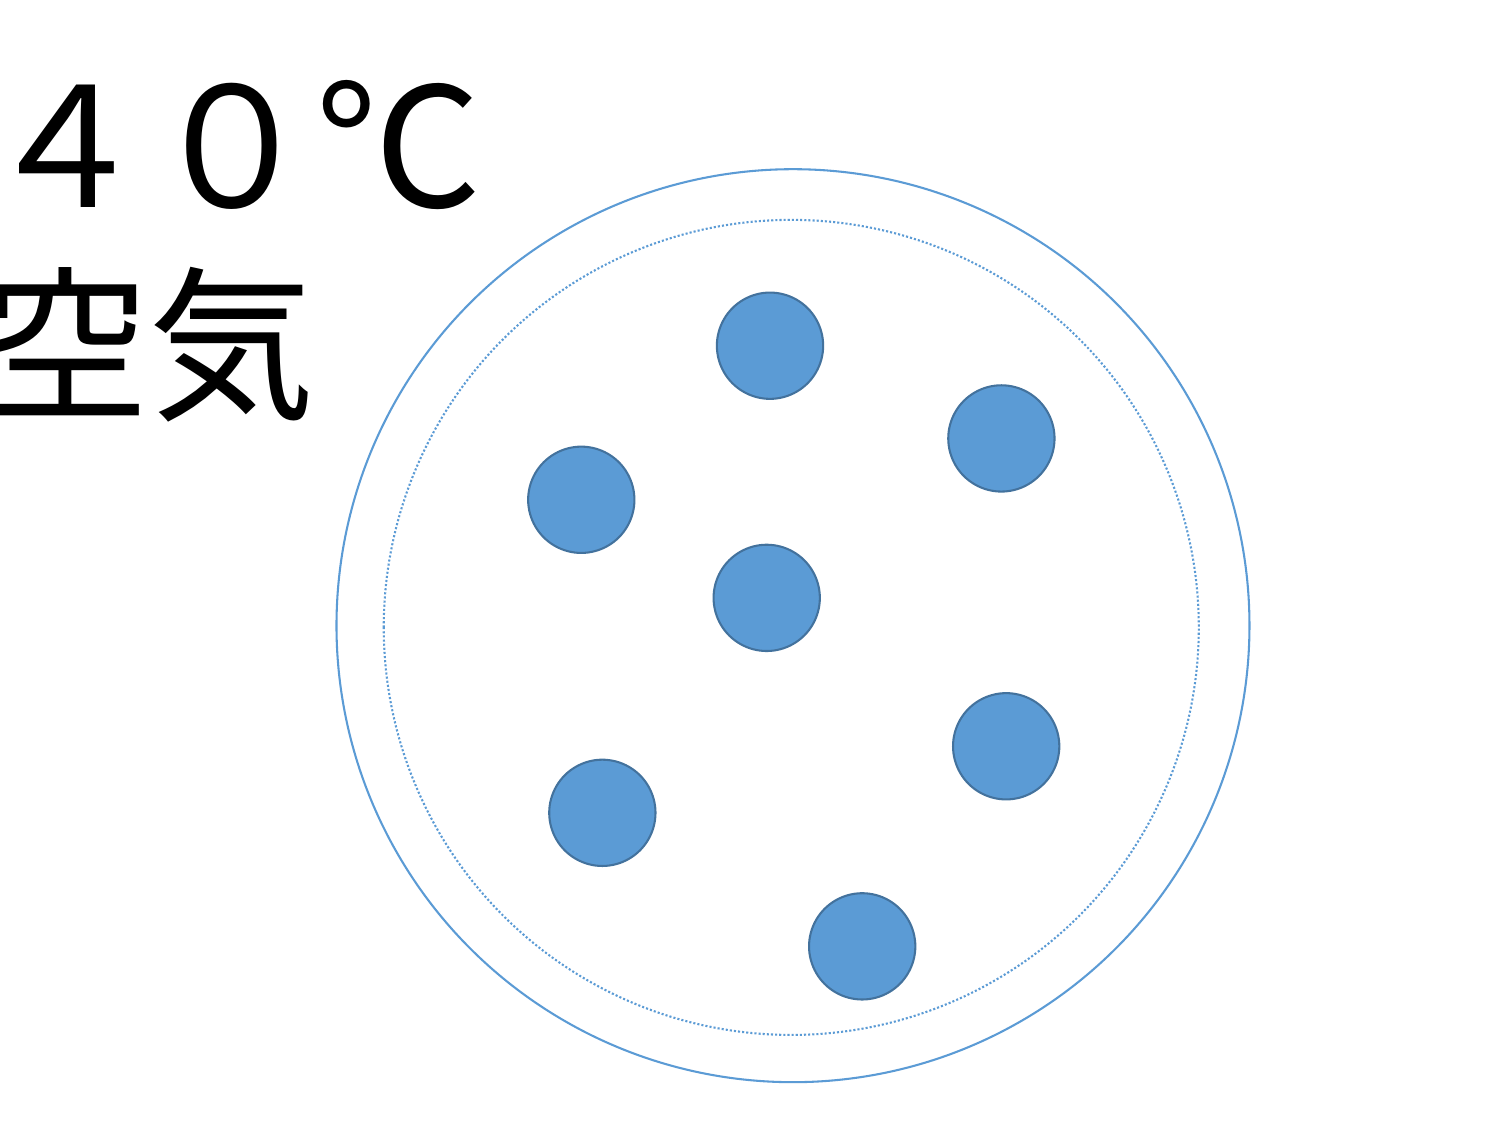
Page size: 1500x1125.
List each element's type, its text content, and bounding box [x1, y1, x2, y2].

text_box [335, 168, 1251, 1084]
text_box [382, 218, 1200, 1036]
text_box ４０℃ 空気 [0, 33, 497, 449]
